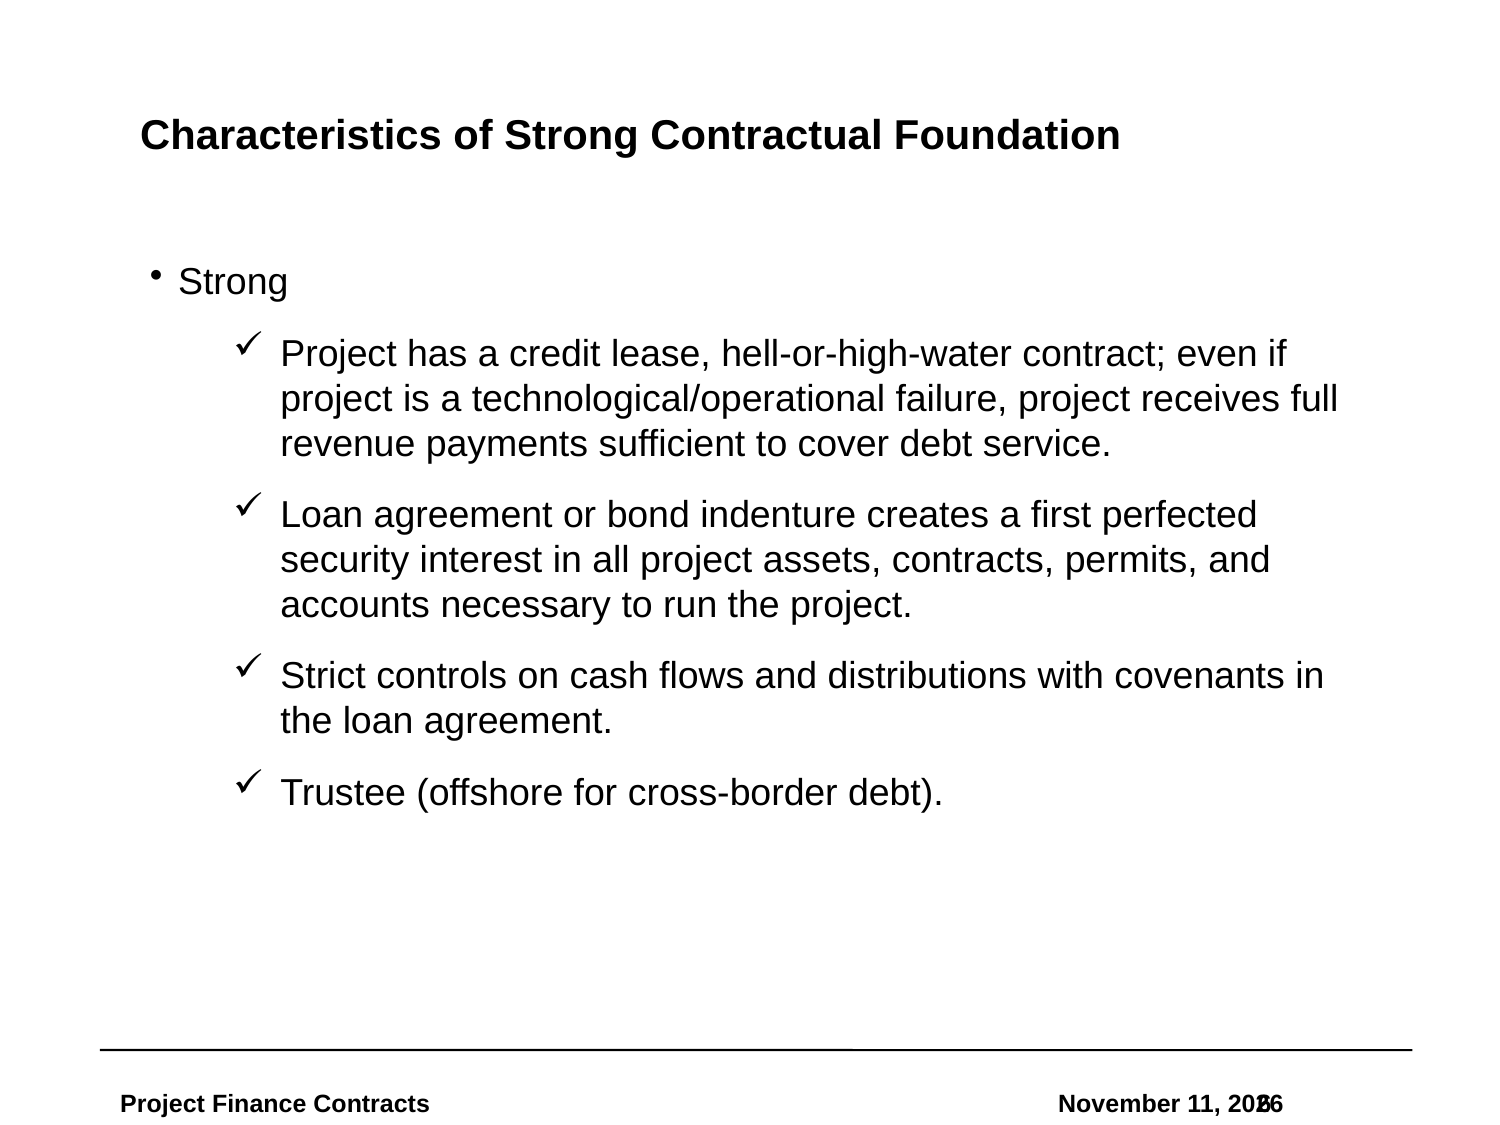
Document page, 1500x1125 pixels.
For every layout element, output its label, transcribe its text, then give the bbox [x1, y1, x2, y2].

list Strong Project has a credit lease, hell-or-high-water contract; even if project is a technological/operational failure, project receives full revenue payments sufficient to cover debt service. Loan agreement or bond indenture creates a first perfected security interest in all project assets, contracts, permits, and accounts necessary to run the project. Strict controls on cash flows and distributions with covenants in the loan agreement. Trustee (offshore for cross-border debt). [124, 249, 1376, 1001]
title Characteristics of Strong Contractual Foundation [124, 99, 1288, 226]
